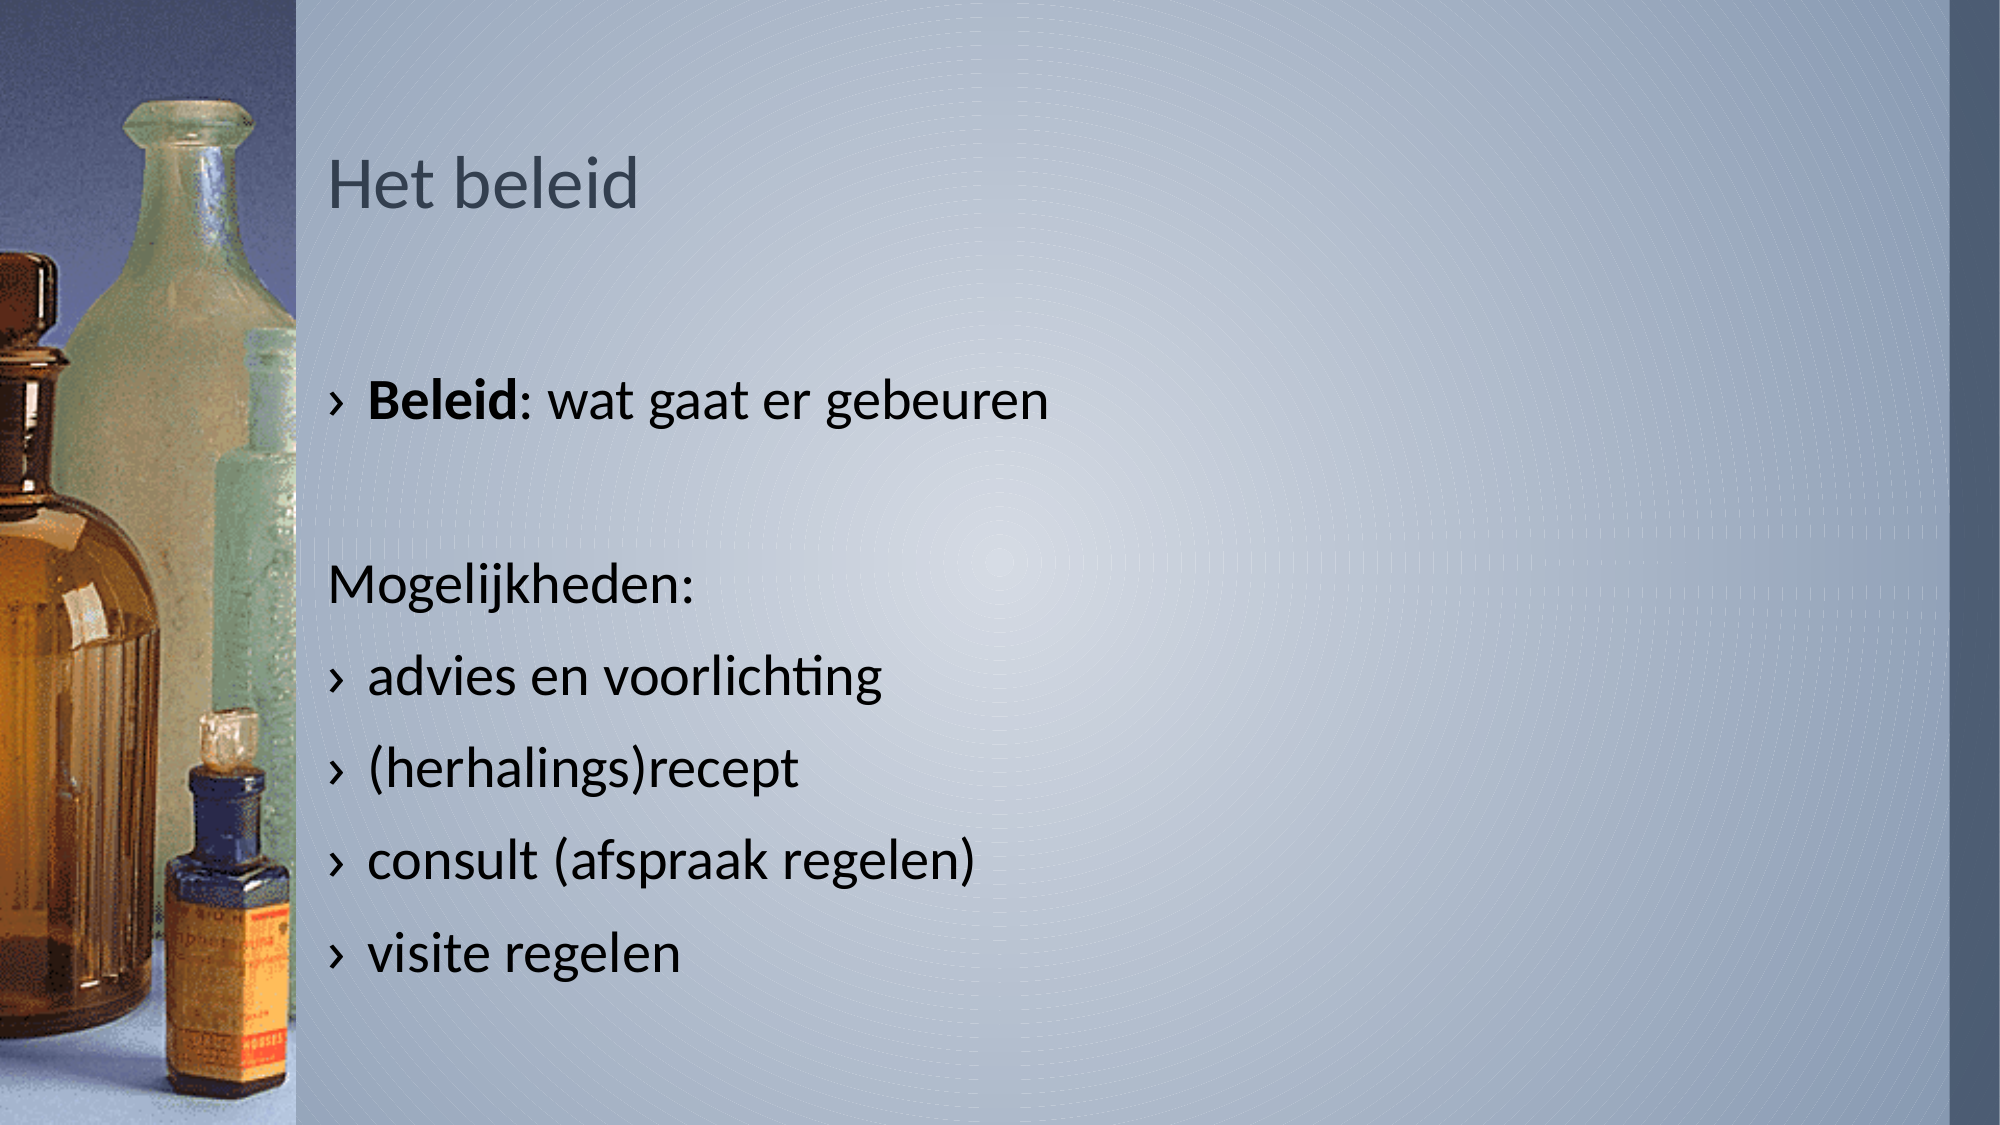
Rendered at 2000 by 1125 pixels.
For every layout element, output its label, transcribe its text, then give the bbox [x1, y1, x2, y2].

title Het beleid [312, 29, 1867, 233]
list Beleid: wat gaat er gebeuren Mogelijkheden: advies en voorlichting (herhalings)recept consult (afspraak regelen) visite regelen [312, 262, 1867, 1013]
picture [0, 0, 296, 1125]
